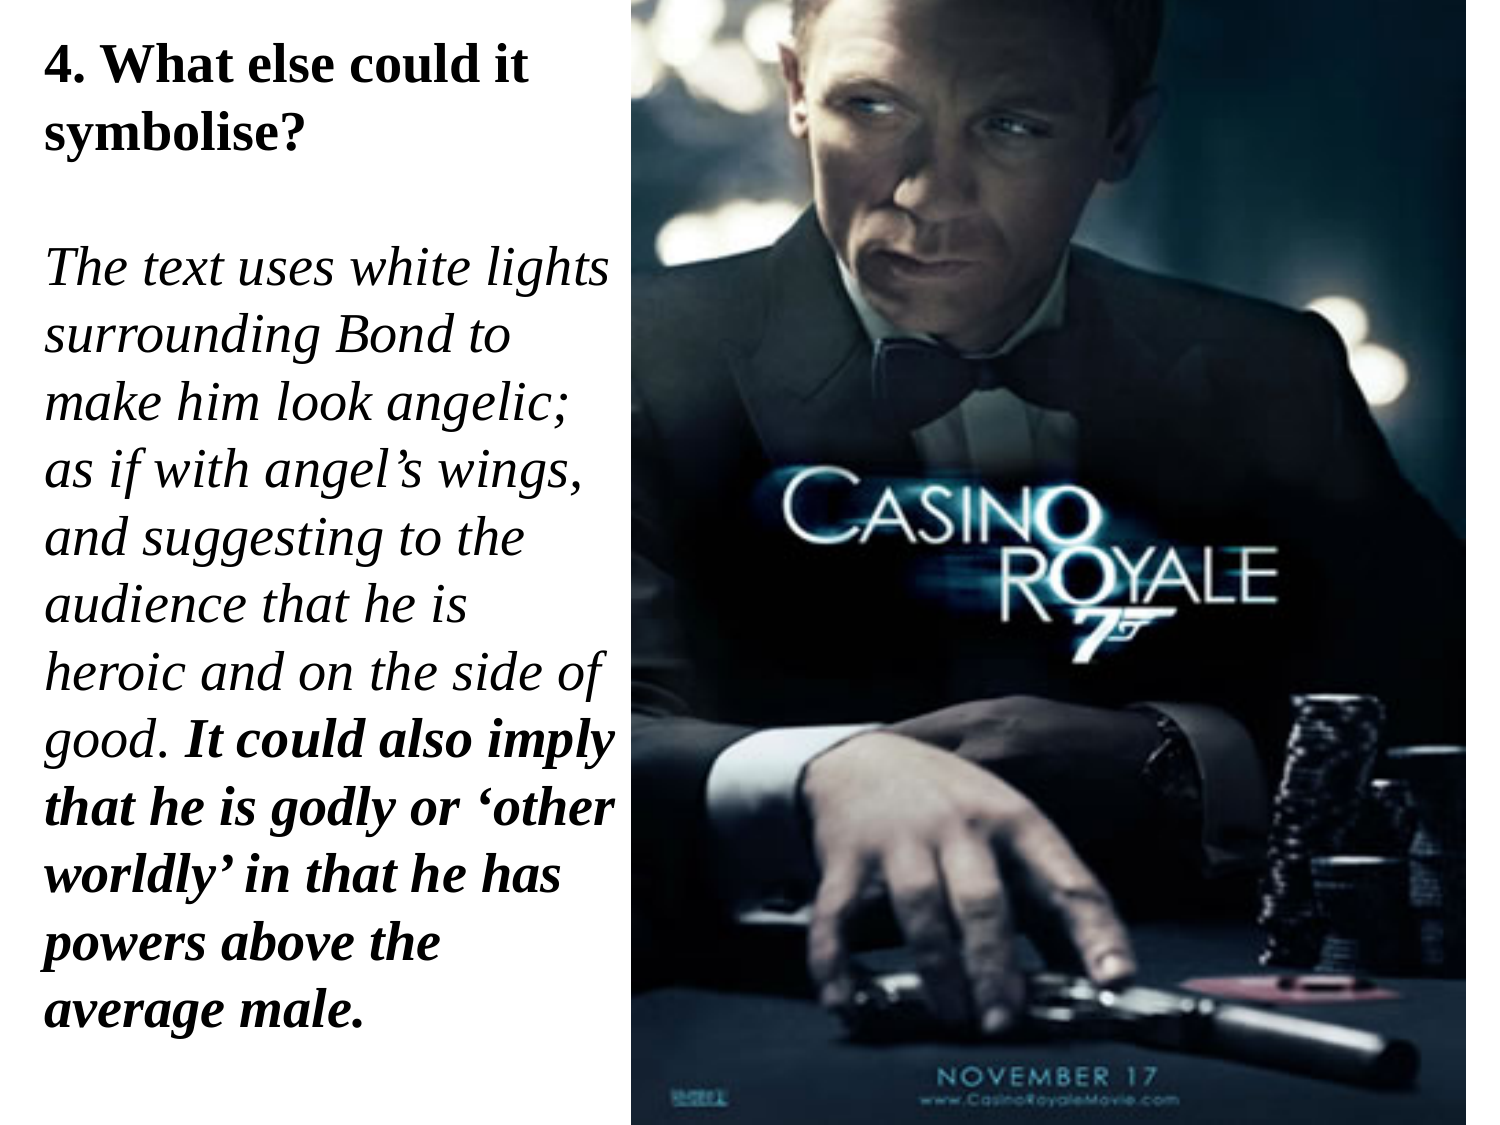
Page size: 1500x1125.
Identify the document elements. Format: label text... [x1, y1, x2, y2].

picture [631, 0, 1466, 1125]
text_box 4. What else could it symbolise? The text uses white lights surrounding Bond to make him look angelic; as if with angel’s wings, and suggesting to the audience that he is heroic and on the side of good. It could also imply that he is godly or ‘other worldly’ in that he has powers above the average male. [29, 19, 626, 1125]
